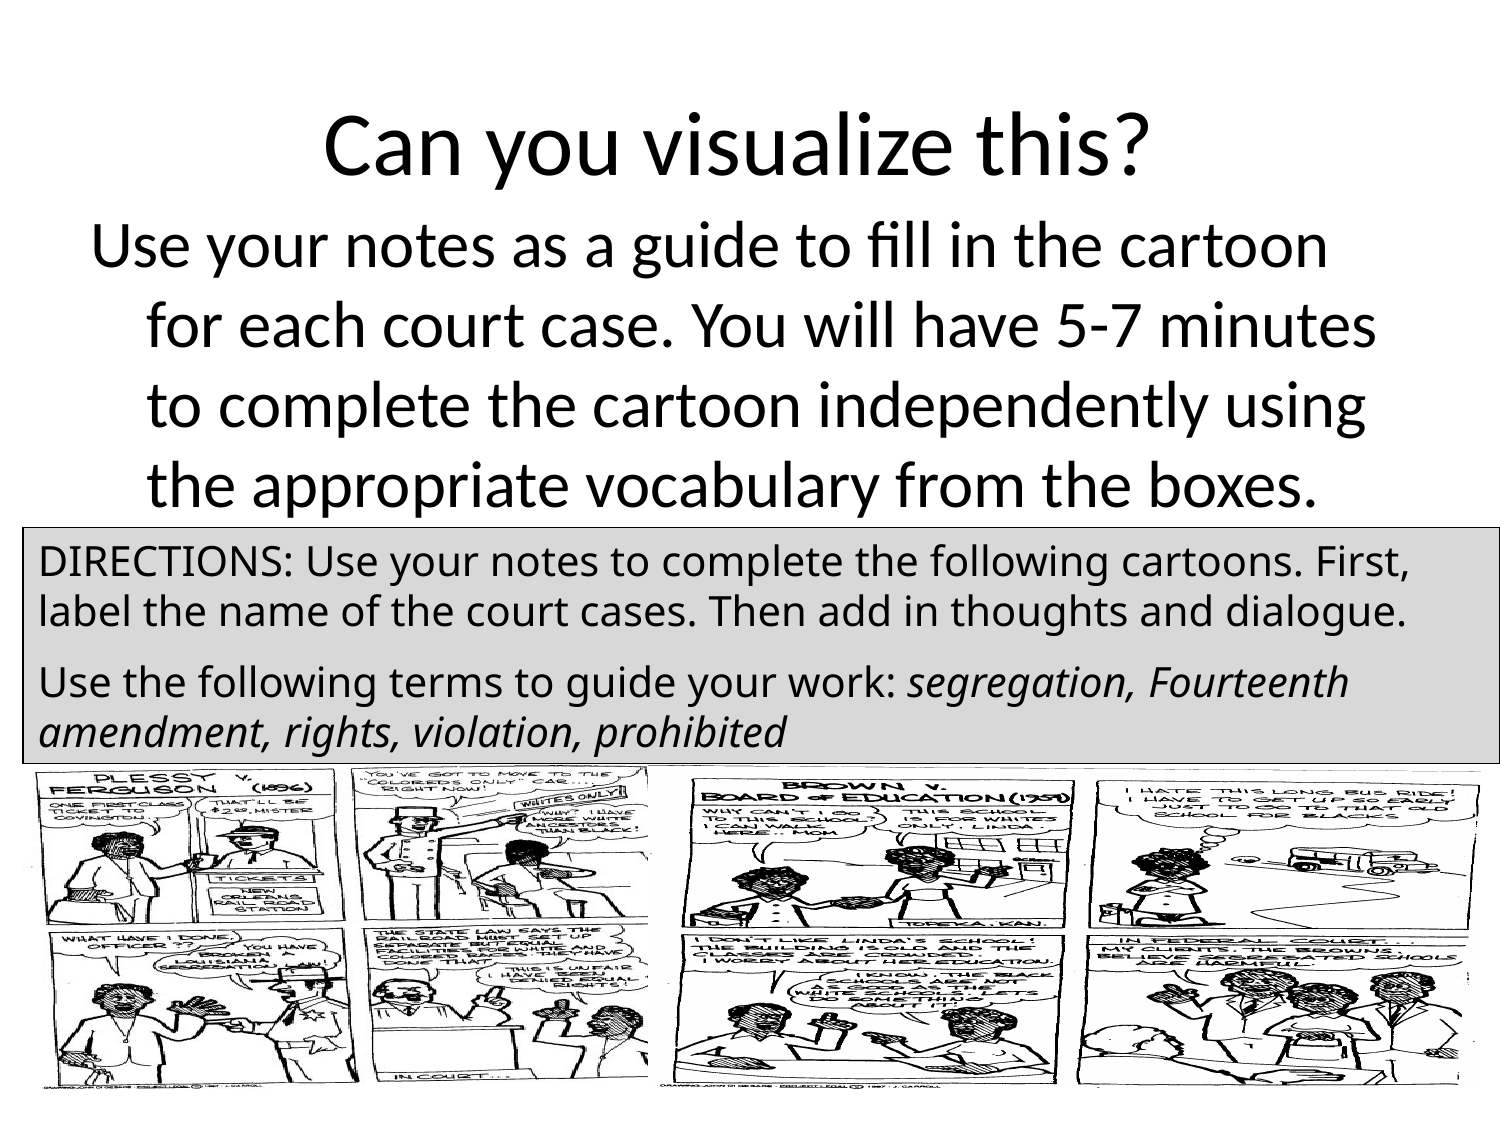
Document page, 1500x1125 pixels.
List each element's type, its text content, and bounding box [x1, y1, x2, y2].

picture [22, 765, 1481, 1089]
list Use your notes as a guide to fill in the cartoon for each court case. You will have 5-7 minutes to complete the cartoon independently using the appropriate vocabulary from the boxes. [74, 193, 1426, 527]
text_box DIRECTIONS: Use your notes to complete the following cartoons. First, label the name of the court cases. Then add in thoughts and dialogue. Use the following terms to guide your work: segregation, Fourteenth amendment, rights, violation, prohibited [22, 527, 1500, 764]
title Can you visualize this? [74, 44, 1426, 193]
